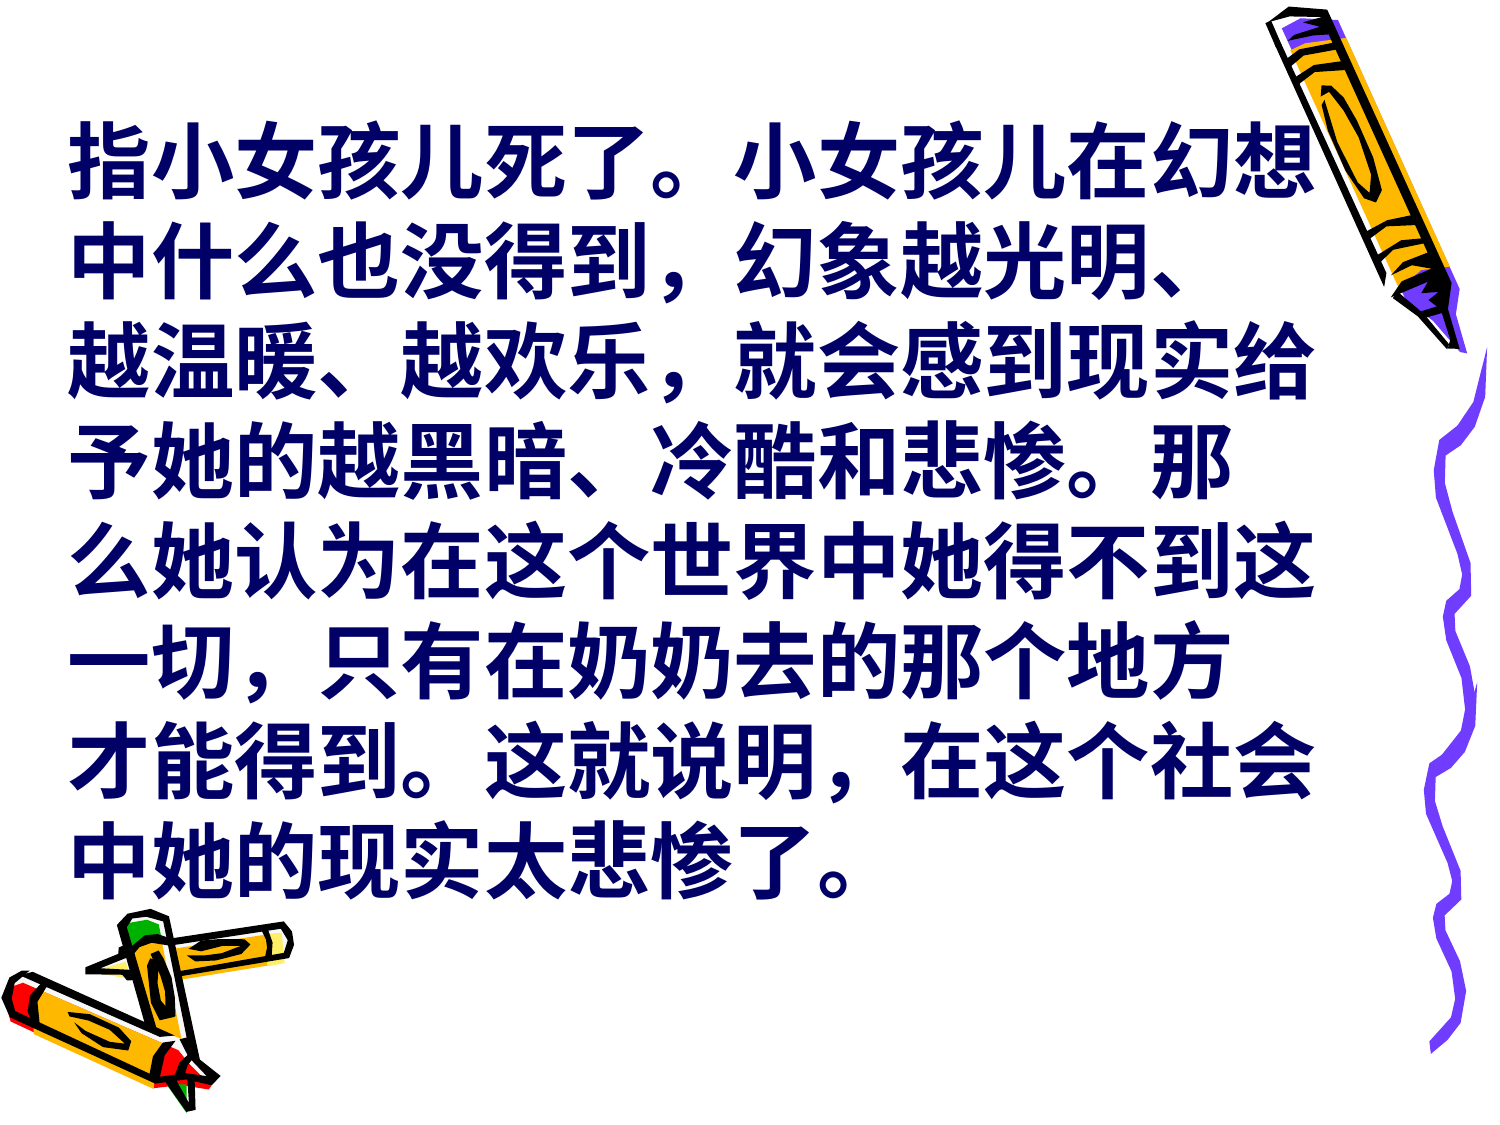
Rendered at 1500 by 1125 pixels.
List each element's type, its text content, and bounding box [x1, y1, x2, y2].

text_box 指小女孩儿死了。小女孩儿在幻想中什么也没得到，幻象越光明、 越温暖、越欢乐，就会感到现实给予她的越黑暗、冷酷和悲惨。那 么她认为在这个世界中她得不到这一切，只有在奶奶去的那个地方 才能得到。这就说明，在这个社会中她的现实太悲惨了。 [53, 101, 1359, 917]
